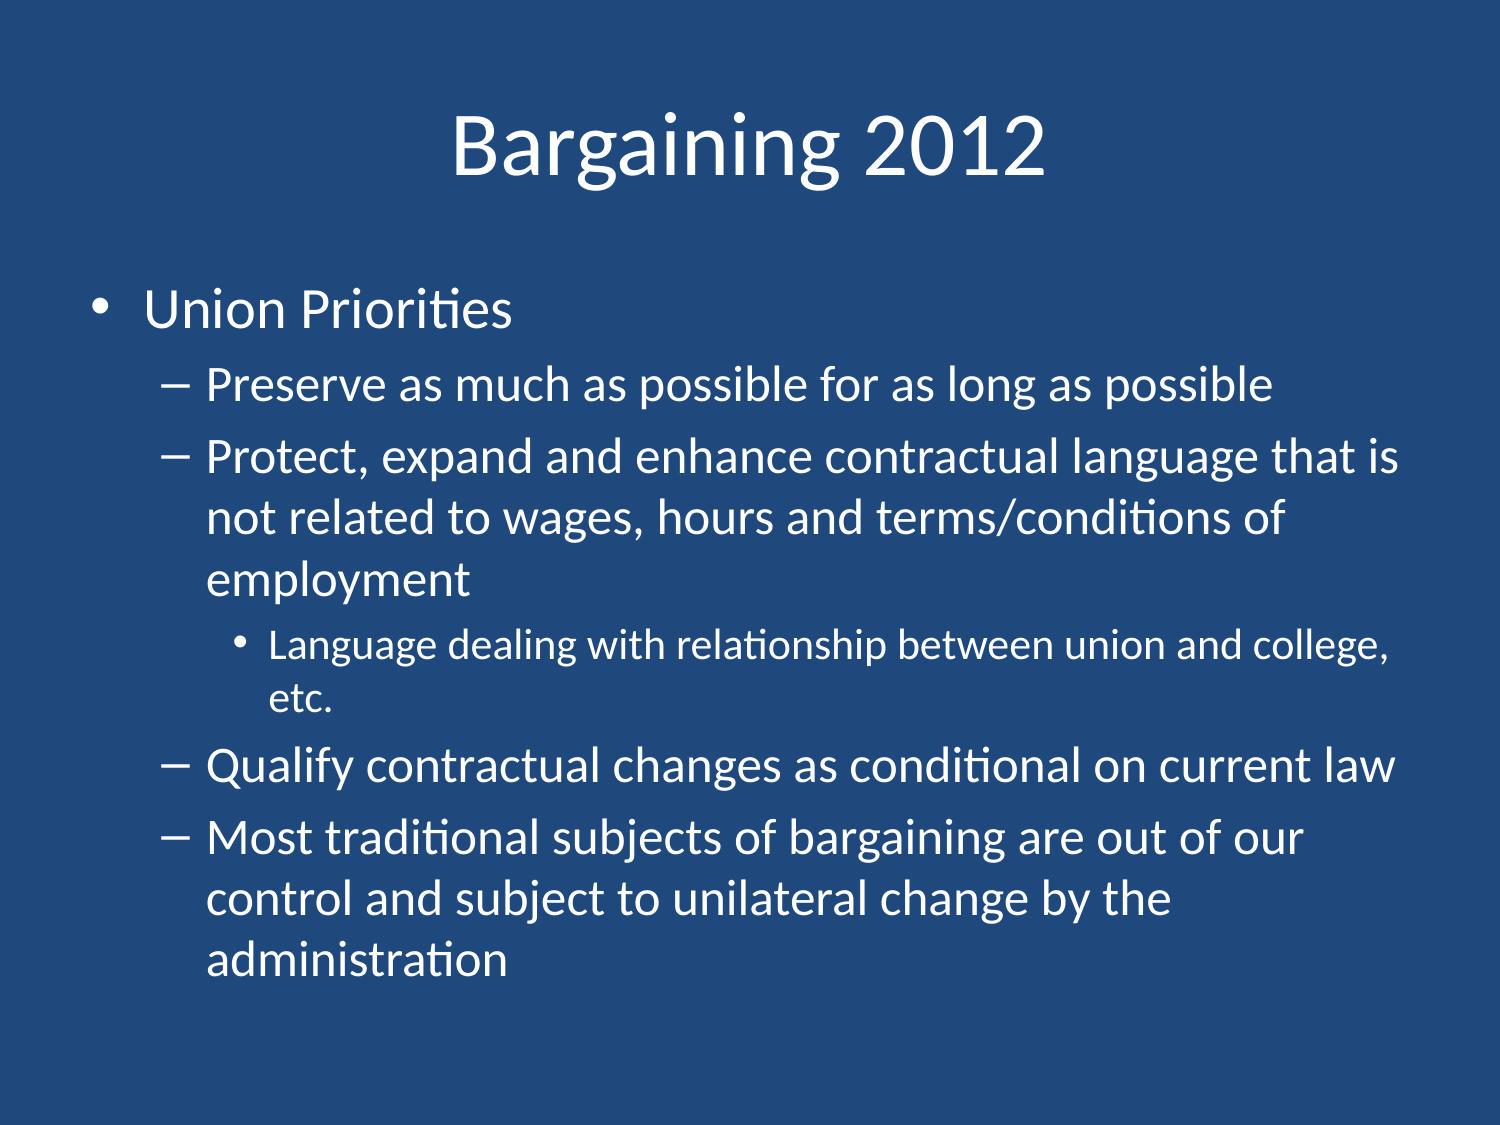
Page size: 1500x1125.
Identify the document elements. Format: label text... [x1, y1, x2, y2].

list Union Priorities Preserve as much as possible for as long as possible Protect, expand and enhance contractual language that is not related to wages, hours and terms/conditions of employment Language dealing with relationship between union and college, etc. Qualify contractual changes as conditional on current law Most traditional subjects of bargaining are out of our control and subject to unilateral change by the administration [75, 262, 1425, 1005]
title Bargaining 2012 [75, 45, 1425, 233]
